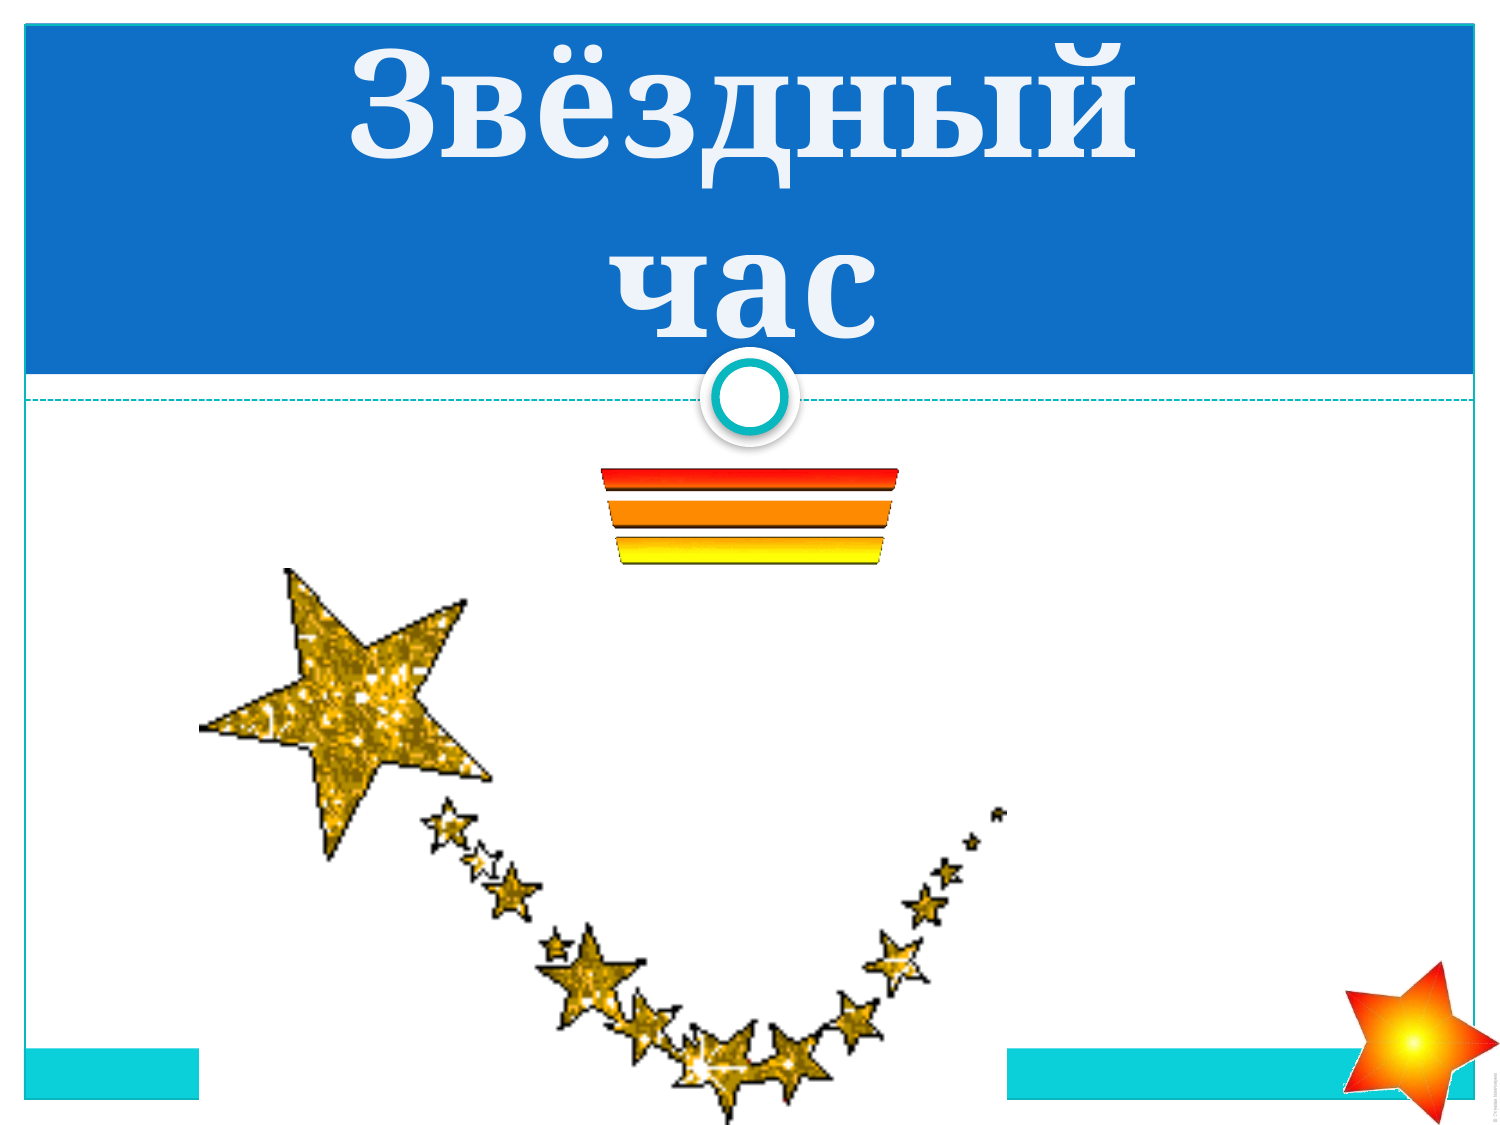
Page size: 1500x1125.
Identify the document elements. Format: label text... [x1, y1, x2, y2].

picture [1342, 960, 1500, 1125]
text_box Звёздный час [316, 0, 1172, 375]
picture [198, 449, 1007, 1125]
